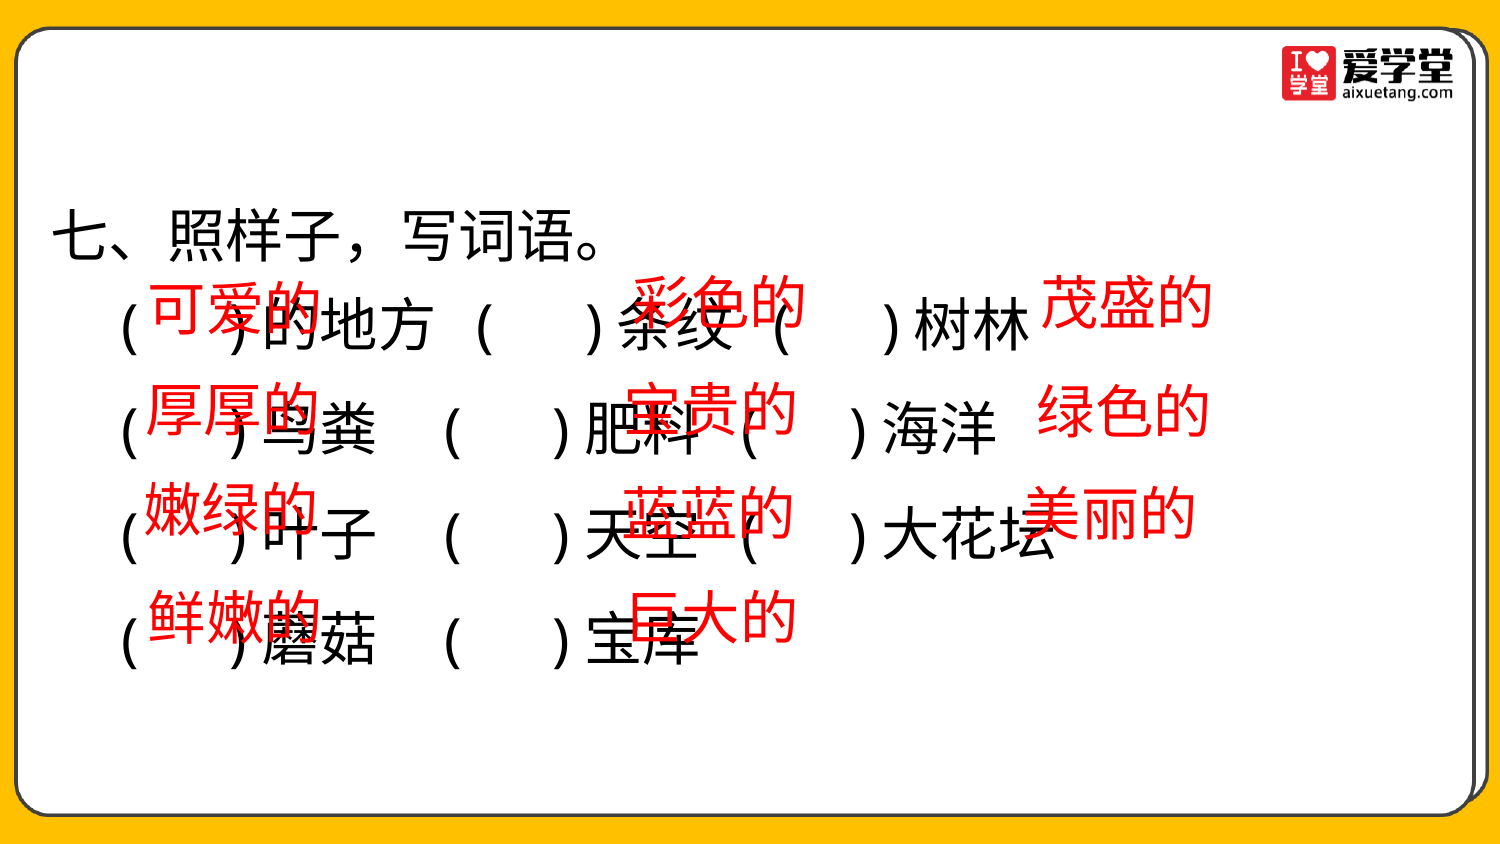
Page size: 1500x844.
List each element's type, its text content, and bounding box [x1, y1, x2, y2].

text_box 鲜嫩的 [133, 574, 338, 659]
text_box 可爱的 [133, 277, 338, 350]
text_box 美丽的 [1008, 469, 1213, 555]
text_box ( )的地方 ( )条纹 ( )树林 ( )鸟粪 ( )肥料 ( )海洋 ( )叶子 ( )天空 ( )大花坛 ( )蘑菇 ( )宝库 [106, 245, 1500, 680]
picture [0, 0, 1500, 844]
text_box 茂盛的 [1025, 258, 1230, 344]
text_box 嫩绿的 [128, 465, 334, 551]
text_box 蓝蓝的 [606, 469, 915, 555]
text_box 厚厚的 [130, 365, 336, 451]
text_box 巨大的 [608, 574, 814, 659]
text_box 绿色的 [1022, 367, 1227, 453]
text_box 宝贵的 [608, 365, 814, 451]
text_box 七、照样子，写词语。 [36, 156, 752, 277]
text_box 彩色的 [618, 258, 823, 344]
